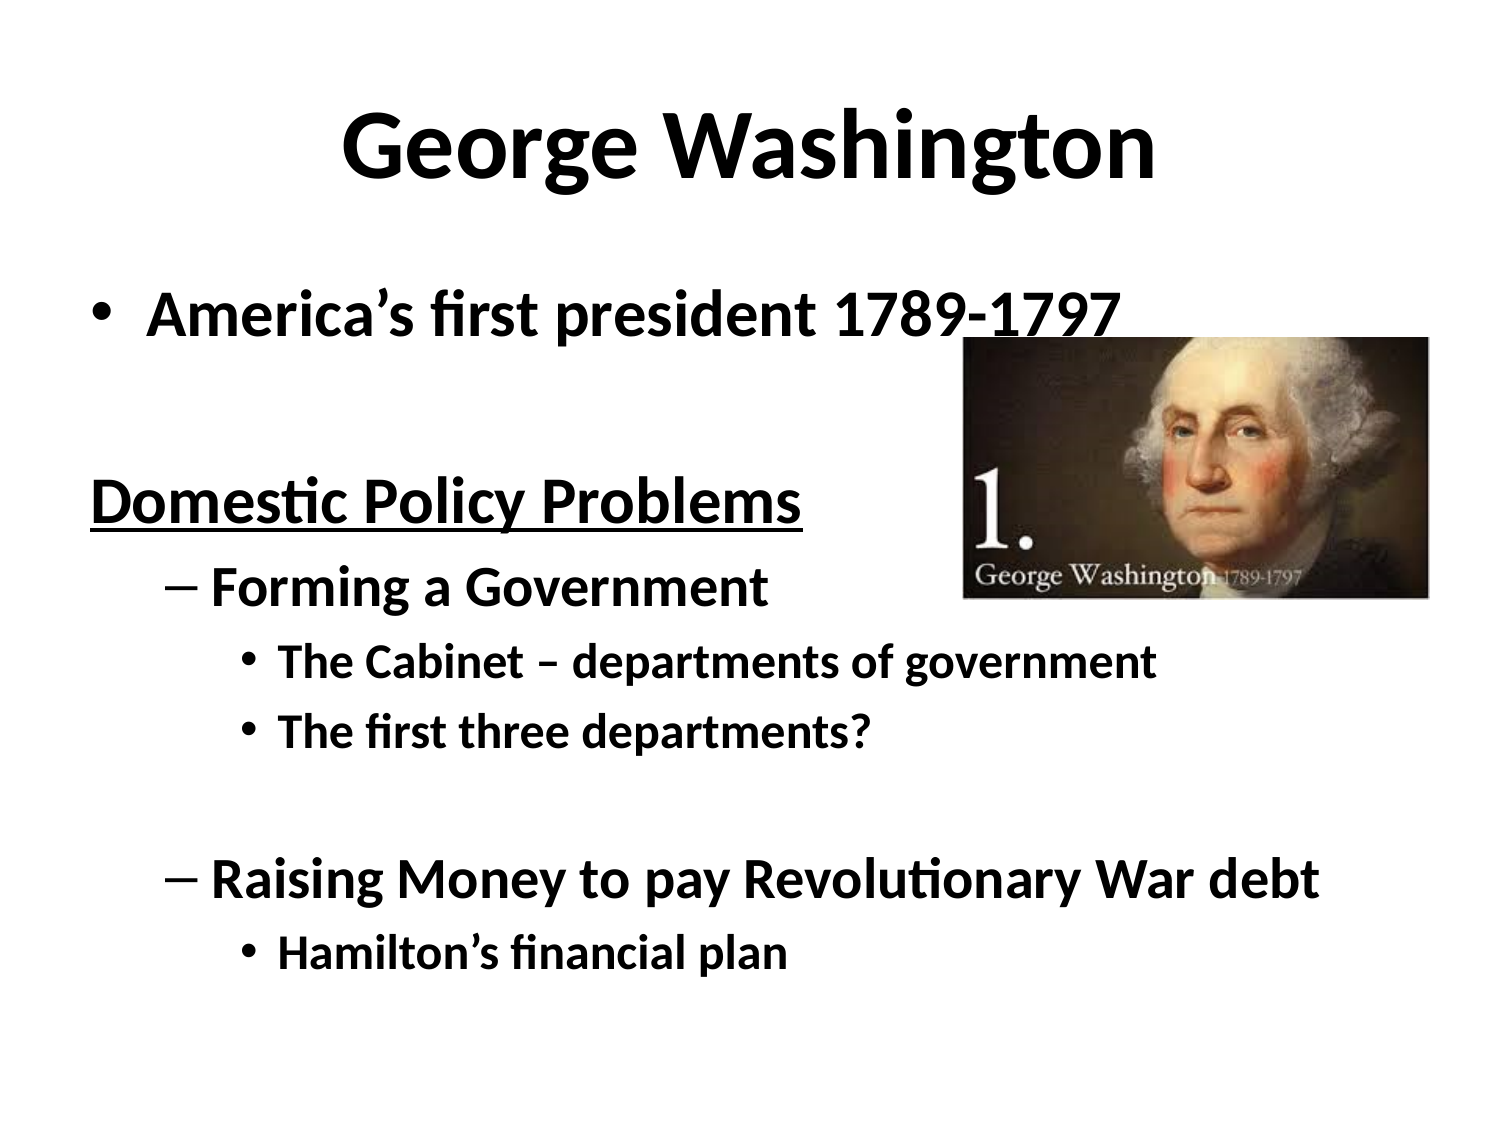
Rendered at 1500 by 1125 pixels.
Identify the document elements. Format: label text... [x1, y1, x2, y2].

title George Washington [75, 45, 1425, 233]
picture [962, 337, 1430, 601]
list America’s first president 1789-1797 Domestic Policy Problems Forming a Government The Cabinet – departments of government The first three departments? Raising Money to pay Revolutionary War debt Hamilton’s financial plan [75, 262, 1425, 1005]
